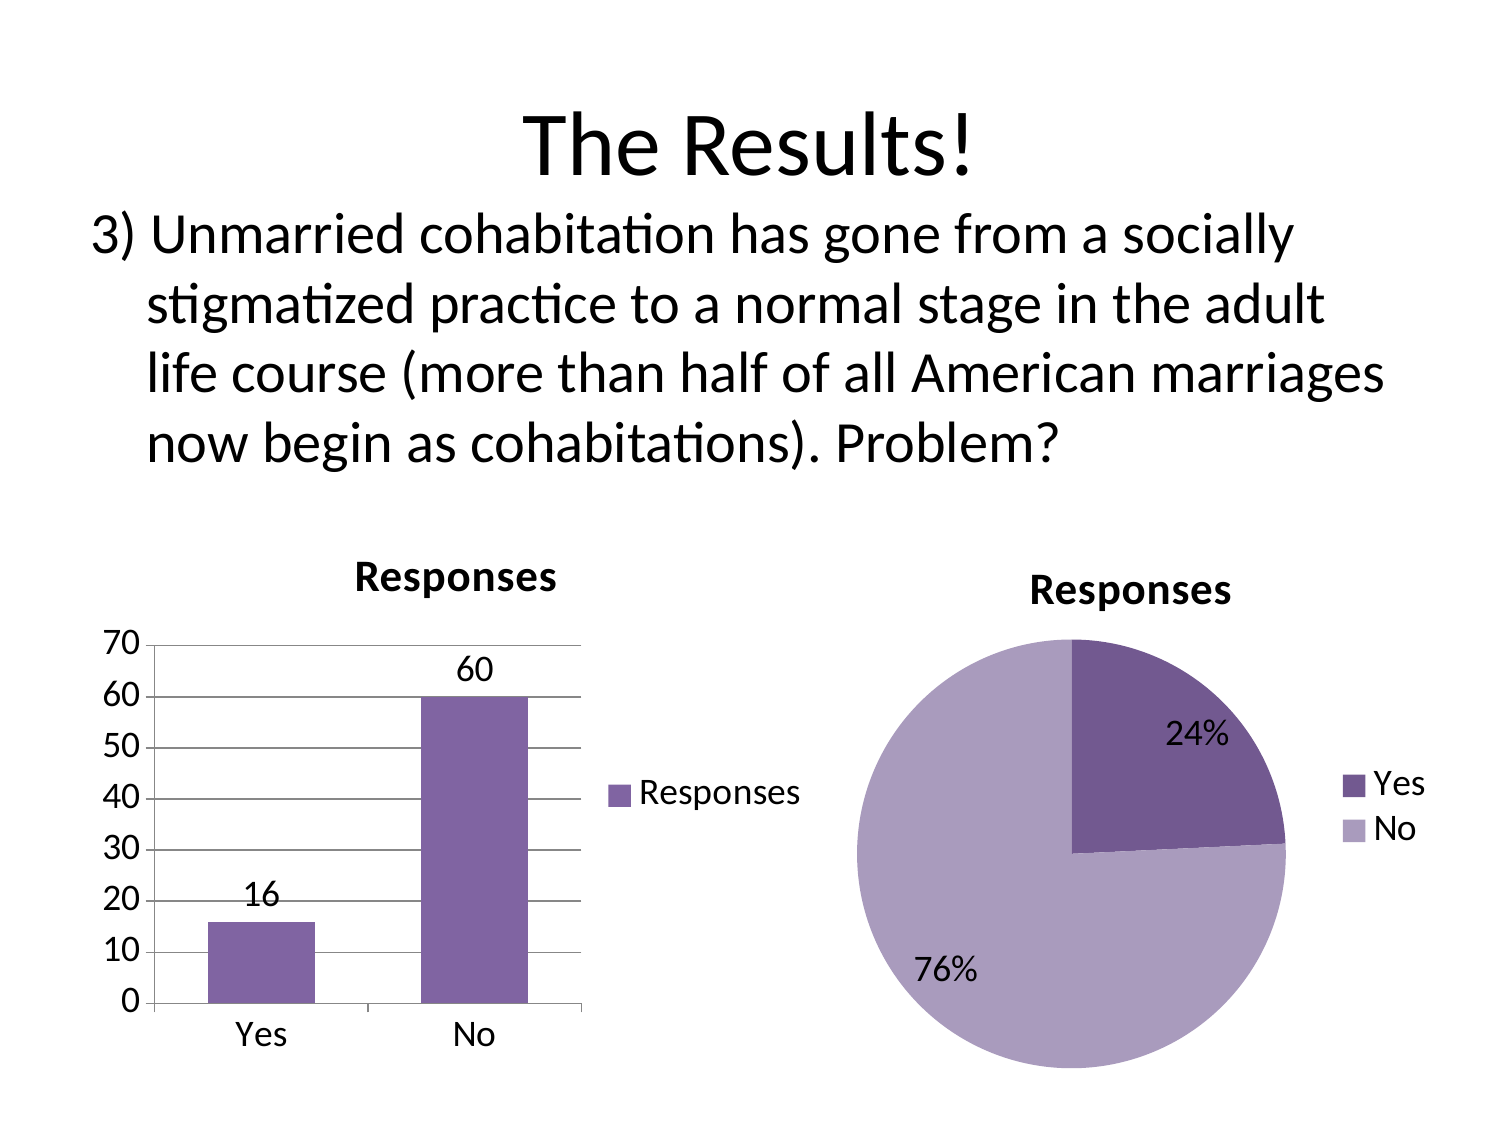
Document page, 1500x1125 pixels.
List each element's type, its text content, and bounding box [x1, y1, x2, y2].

chart [87, 524, 1451, 1080]
list 3) Unmarried cohabitation has gone from a socially stigmatized practice to a normal stage in the adult life course (more than half of all American marriages now begin as cohabitations). Problem? [75, 187, 1425, 930]
title The Results! [75, 45, 1425, 187]
